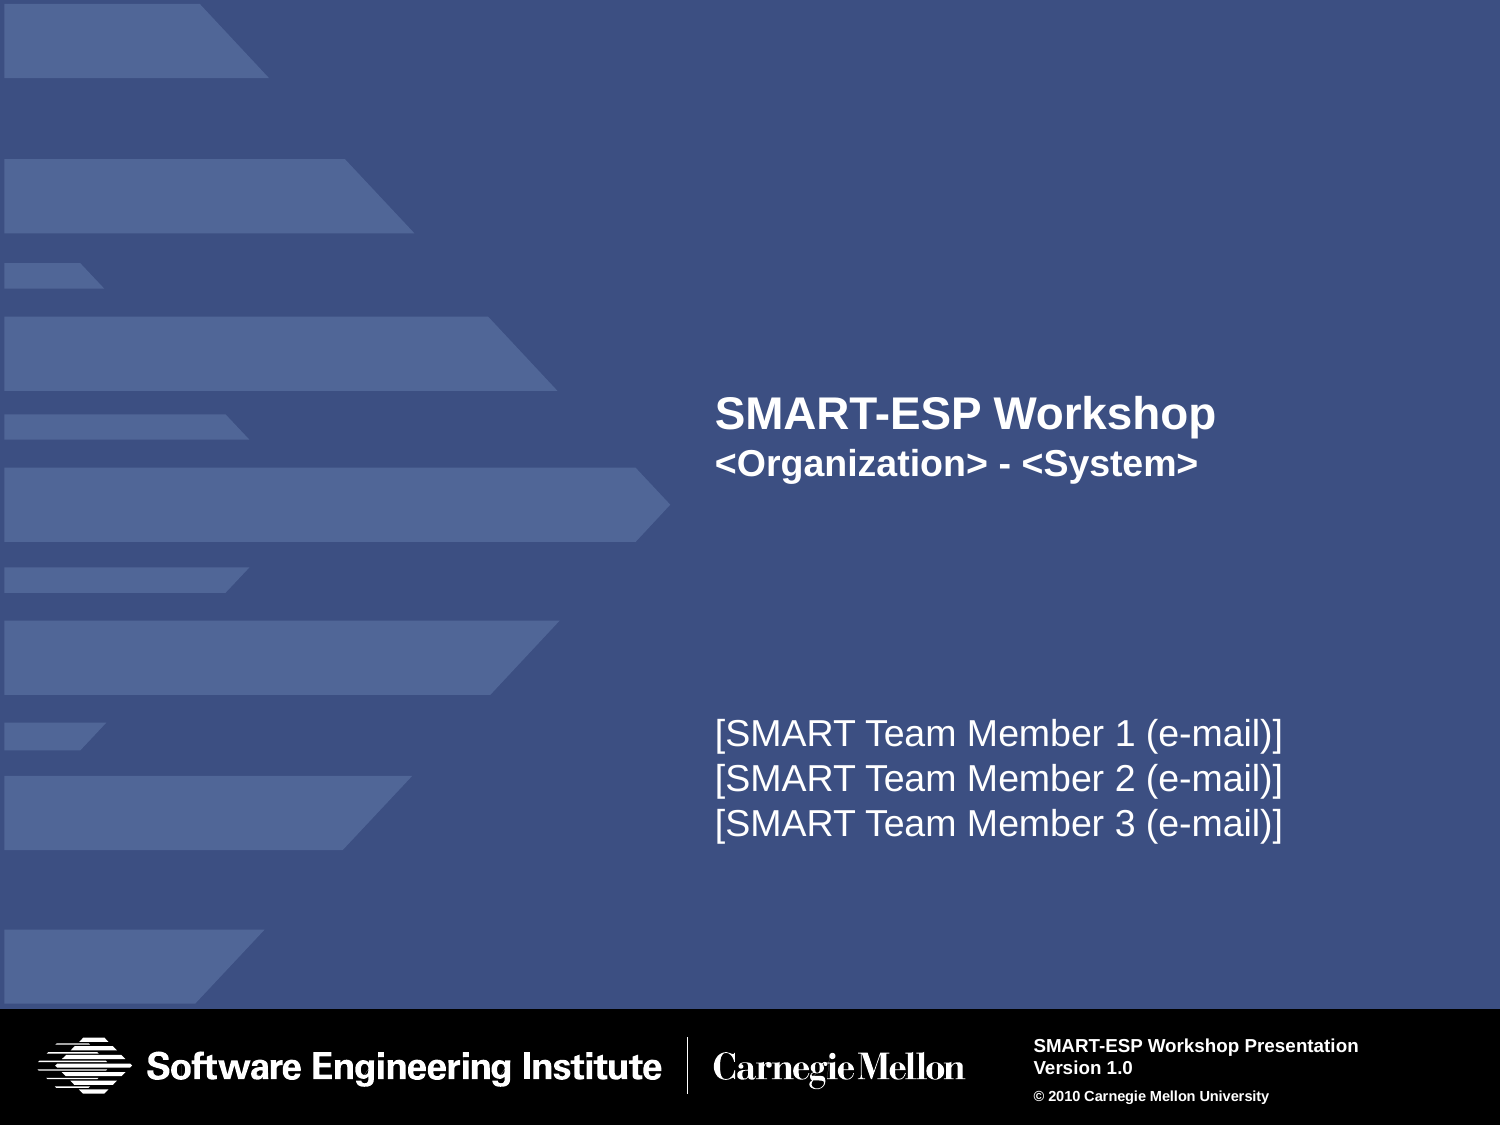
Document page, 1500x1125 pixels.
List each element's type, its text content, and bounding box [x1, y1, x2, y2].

subtitle [SMART Team Member 1 (e-mail)] [SMART Team Member 2 (e-mail)] [SMART Team Member 3 (e-mail)] [699, 701, 1401, 927]
title SMART-ESP Workshop <Organization> - <System> [699, 376, 1401, 493]
